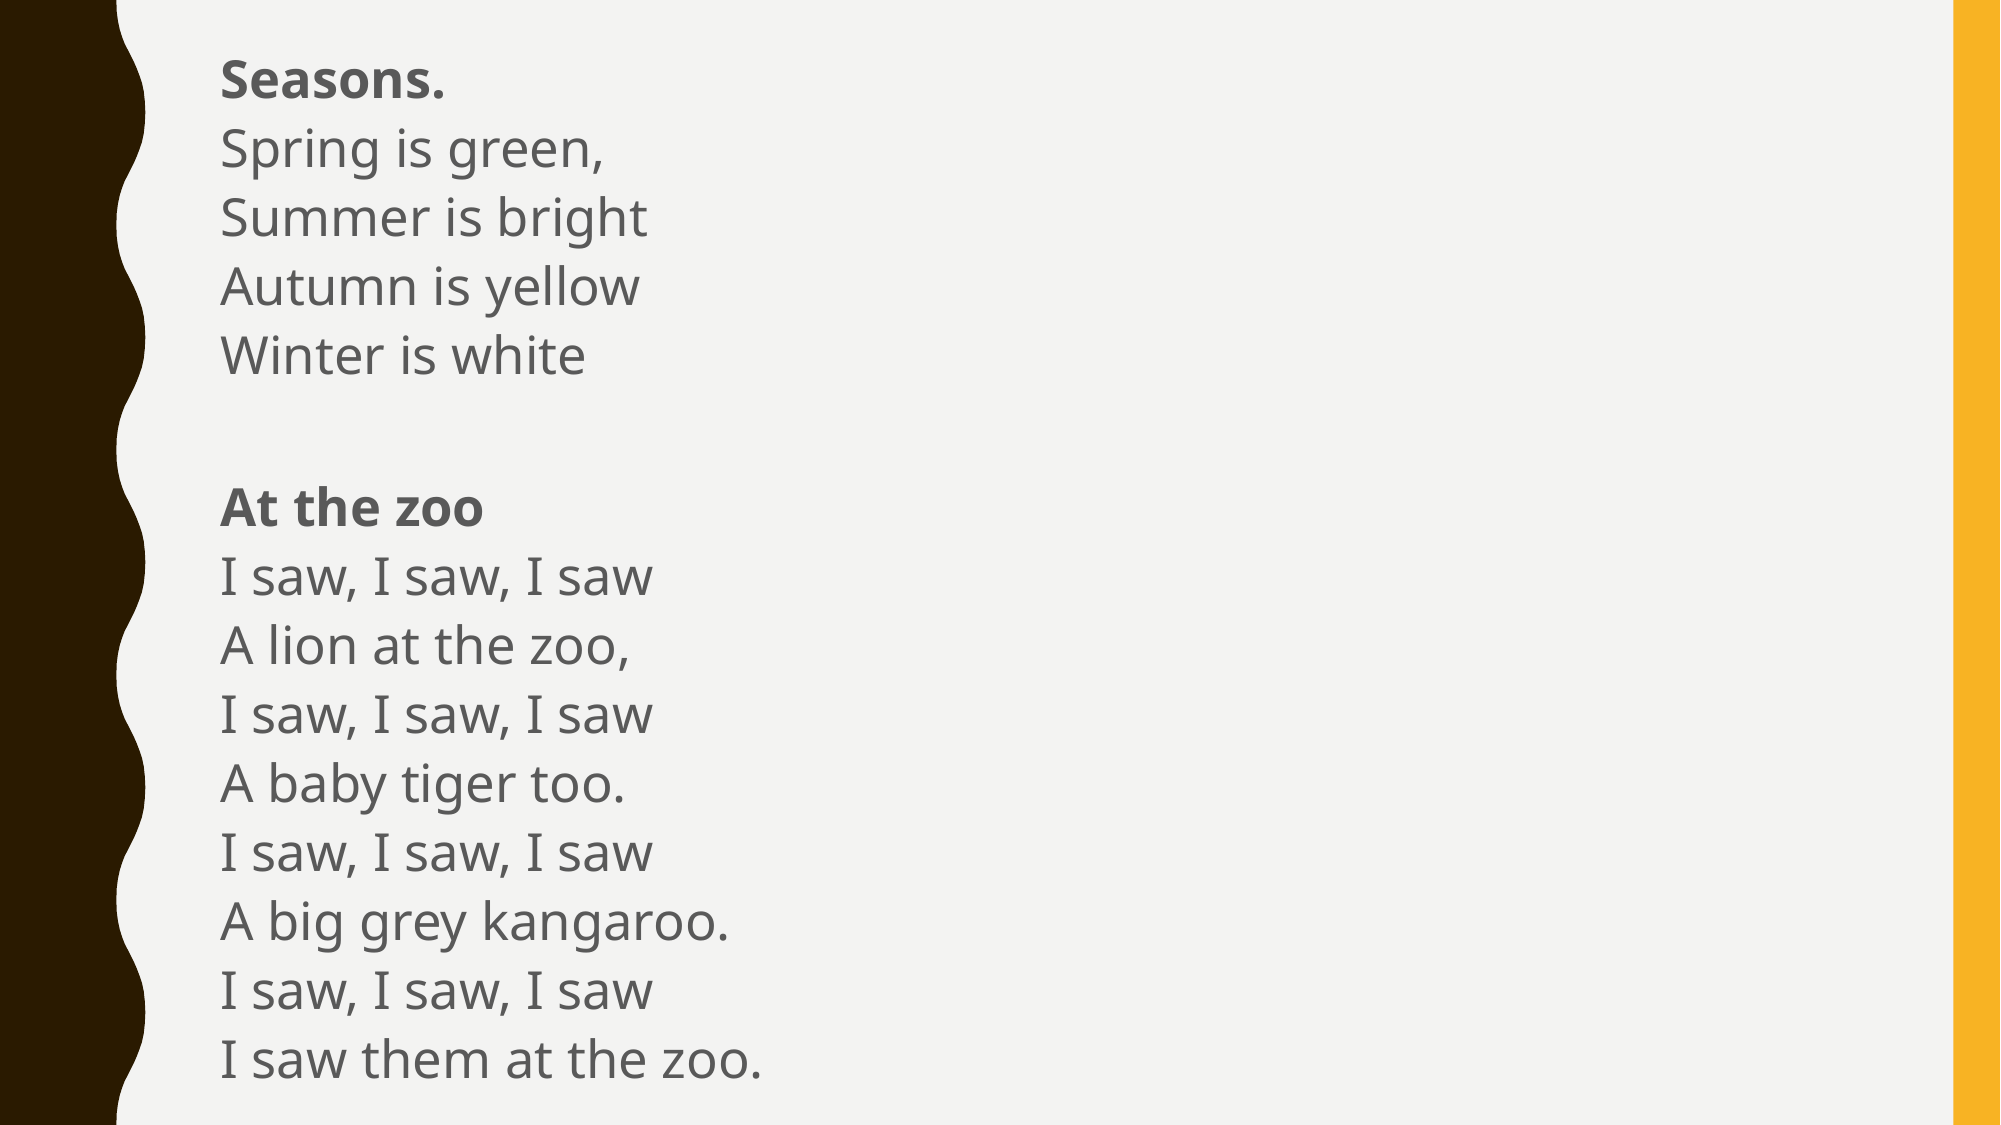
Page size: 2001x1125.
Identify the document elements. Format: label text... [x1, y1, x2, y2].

list Seasons. Spring is green, Summer is bright Autumn is yellow Winter is white At the zoo I saw, I saw, I saw A lion at the zoo, I saw, I saw, I saw A baby tiger too. I saw, I saw, I saw A big grey kangaroo. I saw, I saw, I saw I saw them at the zoo. [205, 32, 1875, 1099]
